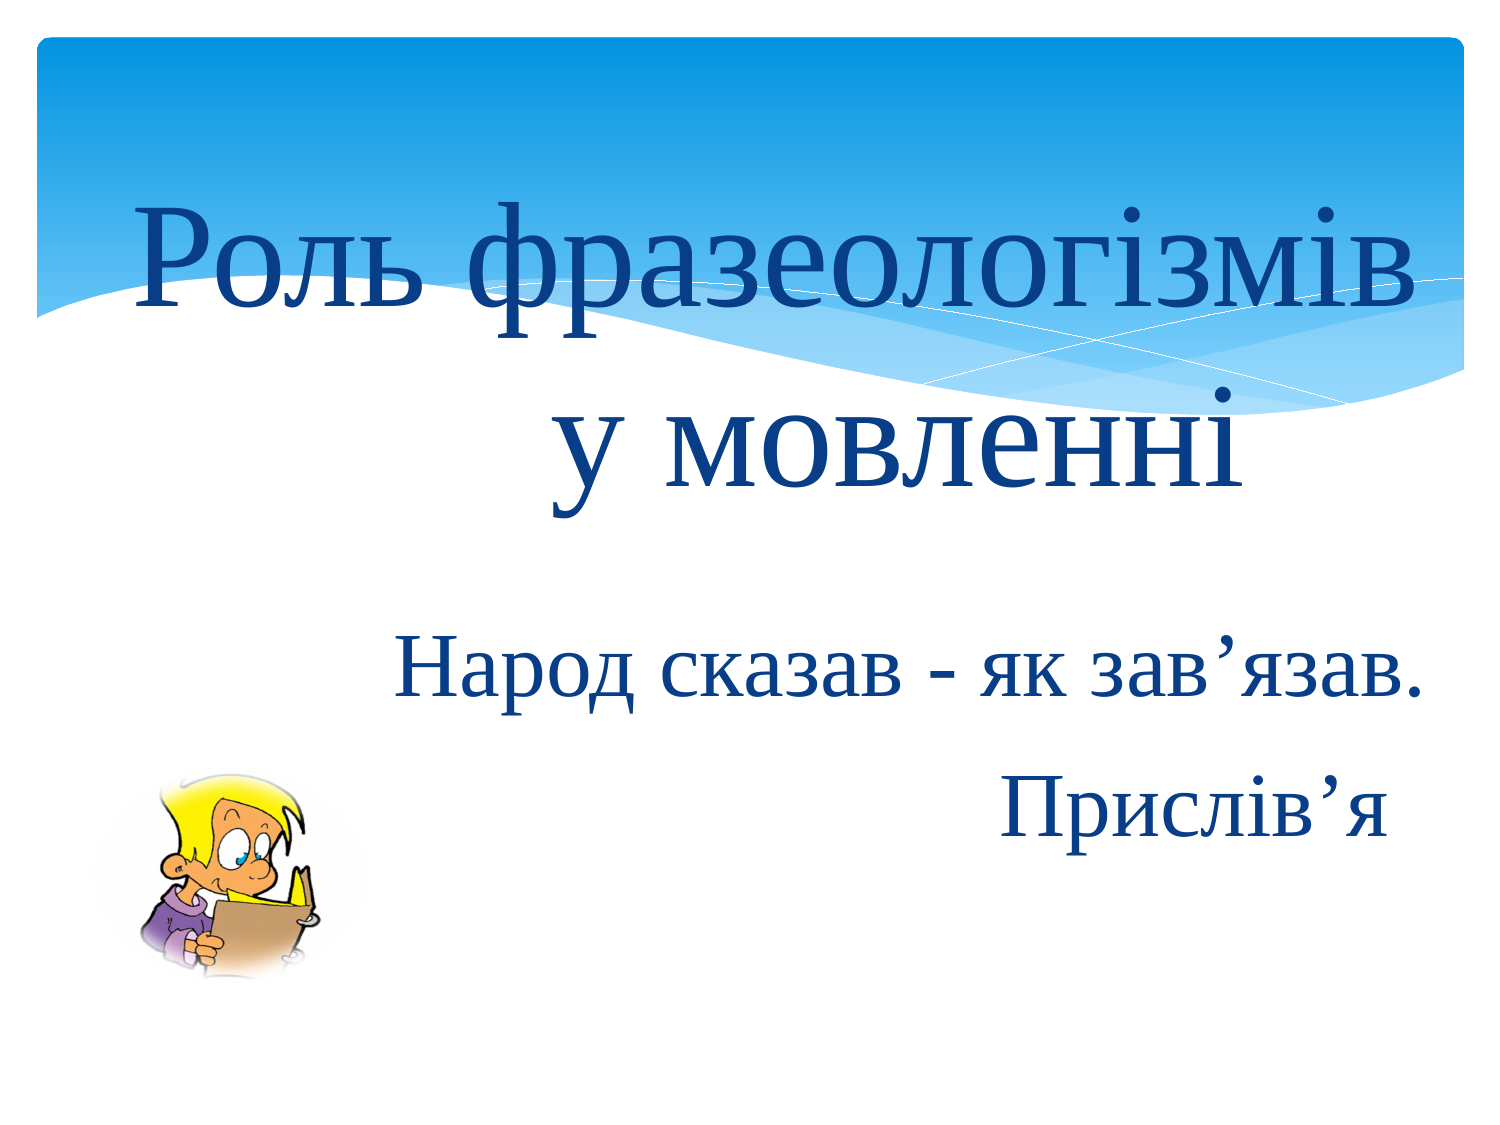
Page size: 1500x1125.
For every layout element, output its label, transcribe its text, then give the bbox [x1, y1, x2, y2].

list Роль фразеологізмів у мовленні Народ сказав - як зав’язав. Прислів’я [40, 148, 1460, 988]
picture [88, 762, 373, 988]
